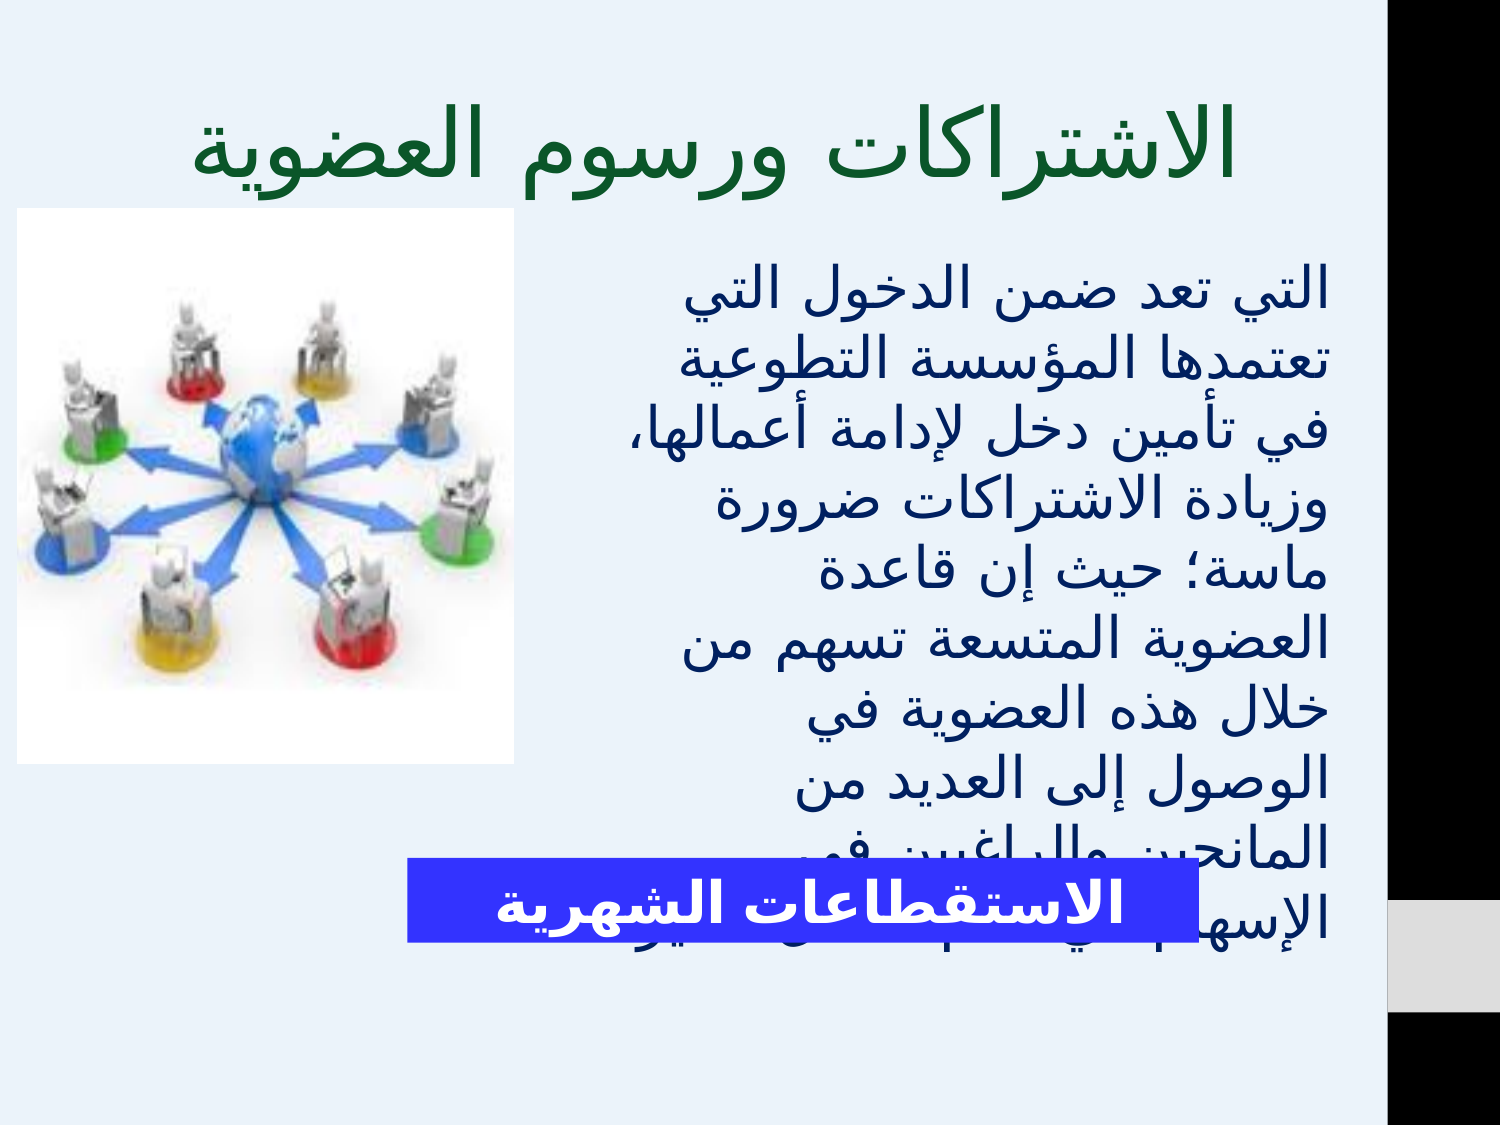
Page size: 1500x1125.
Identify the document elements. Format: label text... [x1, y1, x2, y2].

text_box الاستقطاعات الشهرية [407, 857, 1199, 943]
title الاشتراكات ورسوم العضوية [75, 45, 1325, 233]
text_box التي تعد ضمن الدخول التي تعتمدها المؤسسة التطوعية في تأمين دخل لإدامة أعمالها، وزيادة الاشتراكات ضرورة ماسة؛ حيث إن قاعدة العضوية المتسعة تسهم من خلال هذه العضوية في الوصول إلى العديد من المانحين والراغبين في الإسهام في دعم أعمال الخير. [596, 243, 1347, 958]
picture [17, 207, 515, 764]
